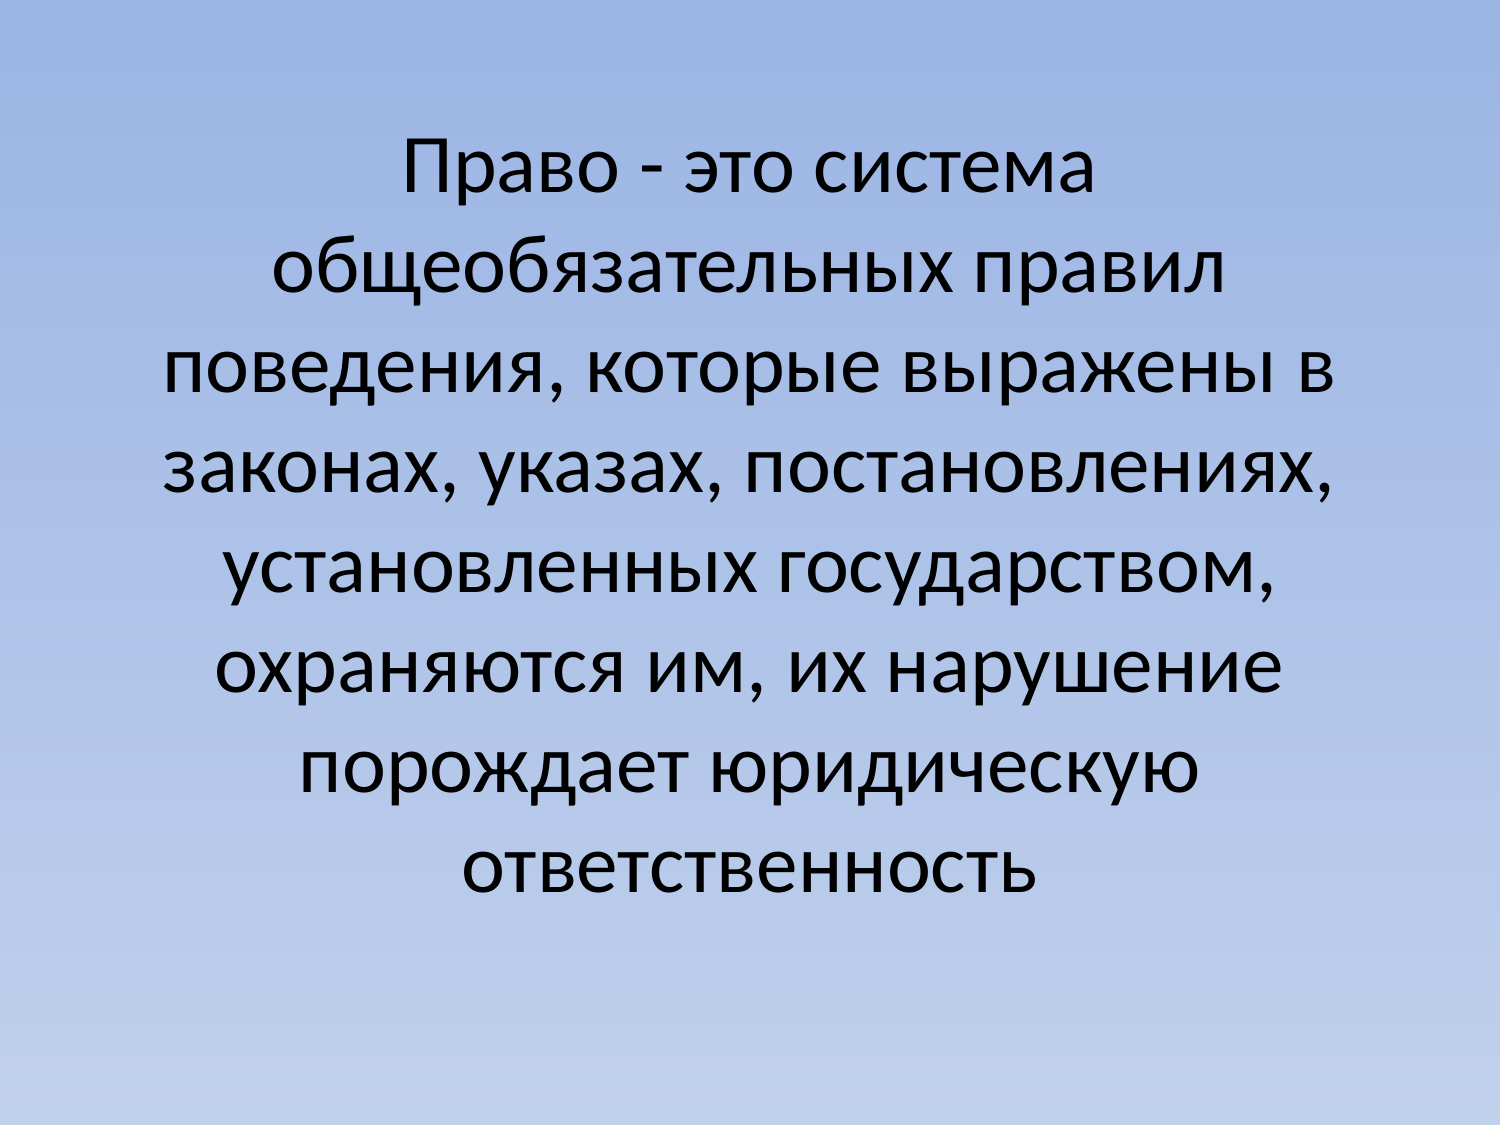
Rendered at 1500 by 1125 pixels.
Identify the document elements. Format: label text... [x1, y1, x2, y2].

list Право - это система общеобязательных правил поведения, которые выражены в законах, указах, постановлениях, установленных государством, охраняются им, их нарушение порождает юридическую ответственность [75, 101, 1425, 1005]
